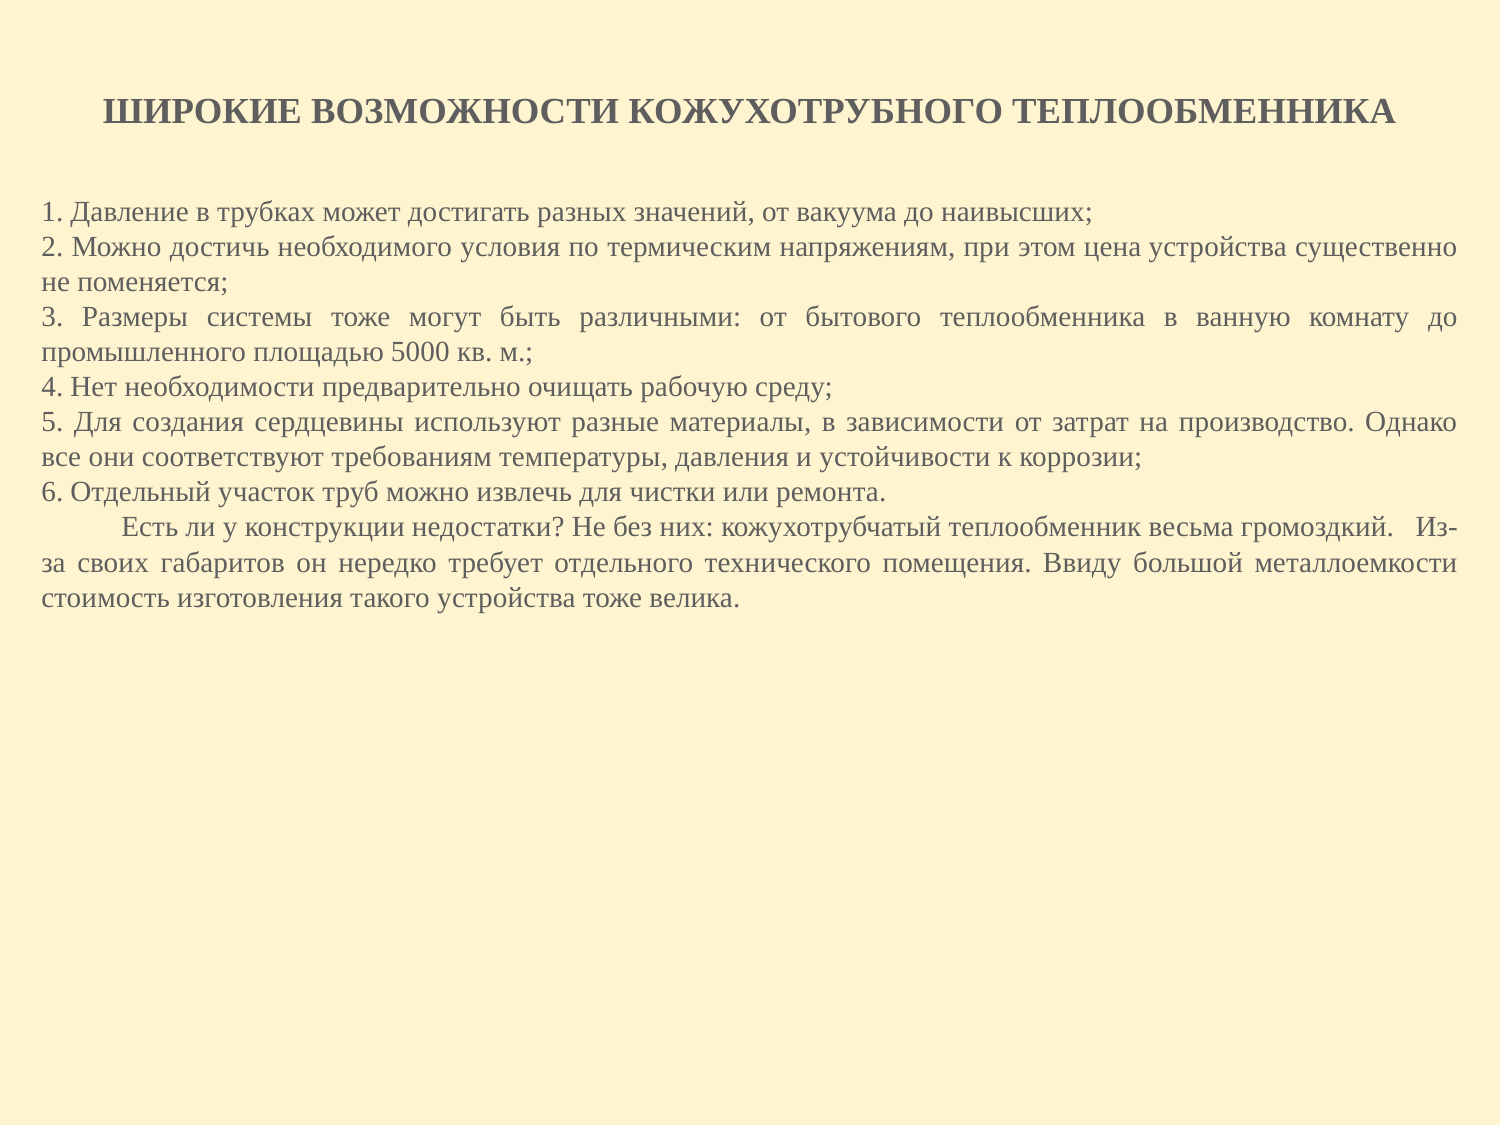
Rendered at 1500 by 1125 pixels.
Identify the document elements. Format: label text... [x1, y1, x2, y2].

title Широкие возможности кожухотрубного теплообменника [41, 64, 1459, 184]
list 1. Давление в трубках может достигать разных значений, от вакуума до наивысших; 2. Можно достичь необходимого условия по термическим напряжениям, при этом цена устройства существенно не поменяется; 3. Размеры системы тоже могут быть различными: от бытового теплообменника в ванную комнату до промышленного площадью 5000 кв. м.; 4. Нет необходимости предварительно очищать рабочую среду; 5. Для создания сердцевины используют разные материалы, в зависимости от затрат на производство. Однако все они соответствуют требованиям температуры, давления и устойчивости к коррозии; 6. Отдельный участок труб можно извлечь для чистки или ремонта. Есть ли у конструкции недостатки? Не без них: кожухотрубчатый теплообменник весьма громоздкий. Из-за своих габаритов он нередко требует отдельного технического помещения. Ввиду большой металлоемкости стоимость изготовления такого устройства тоже велика. [41, 184, 1459, 634]
